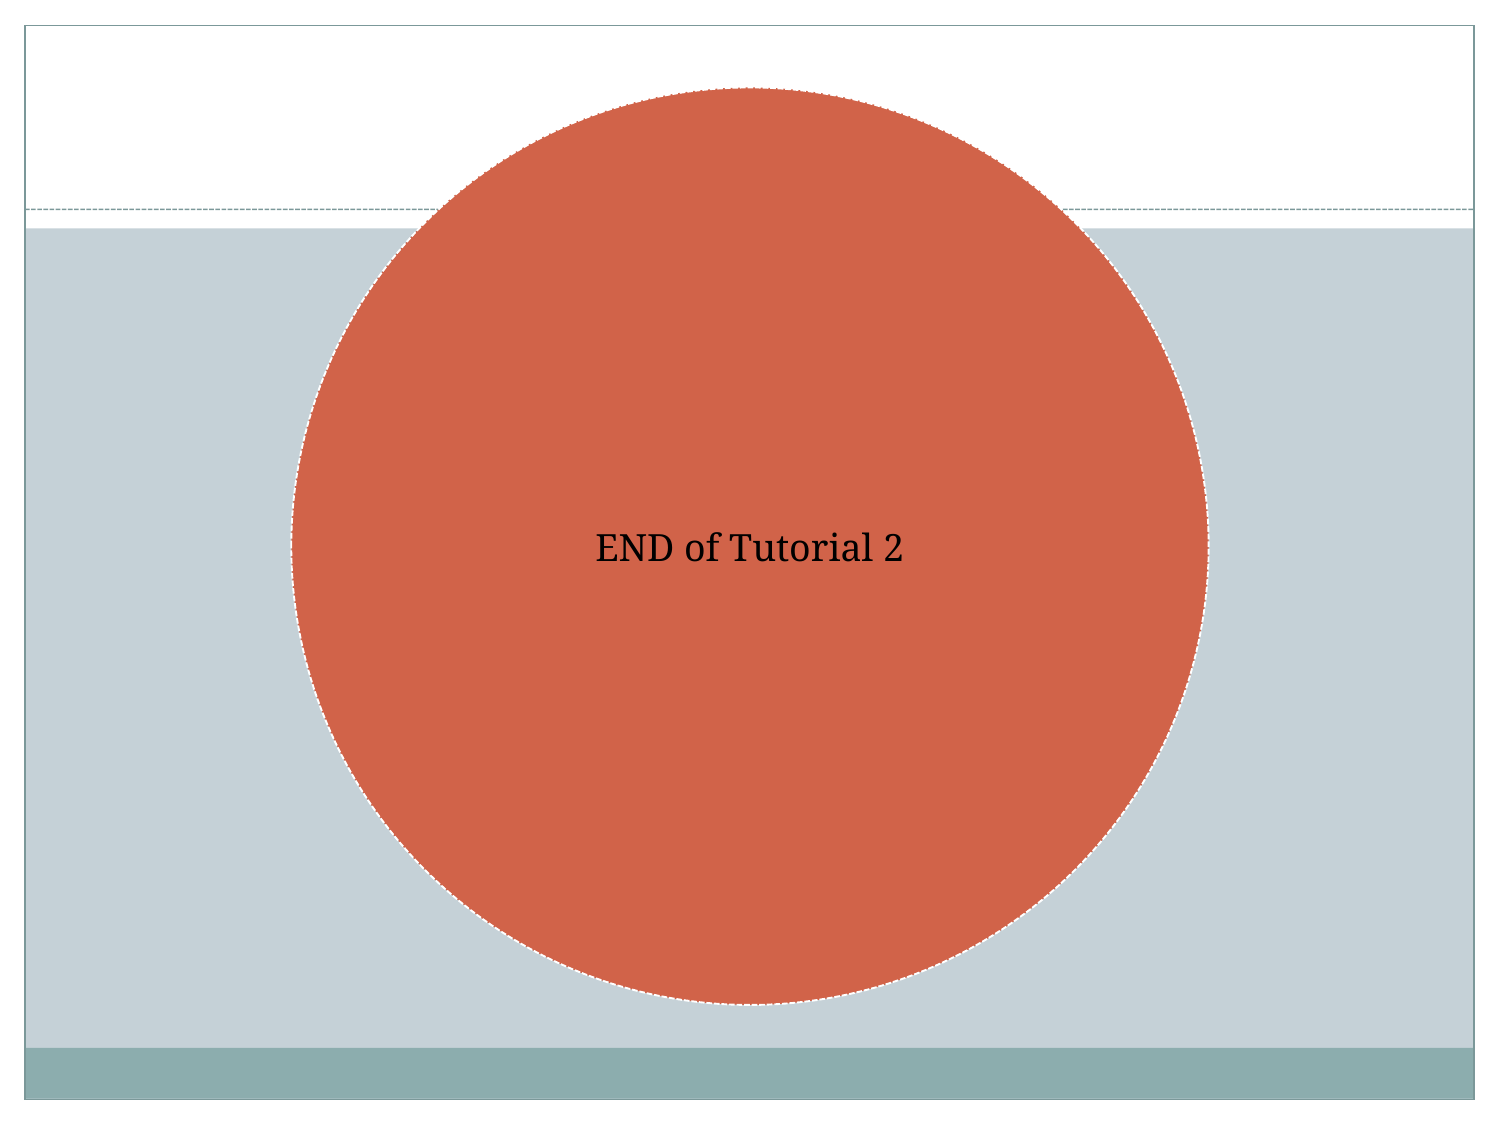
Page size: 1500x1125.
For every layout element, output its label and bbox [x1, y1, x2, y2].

list [74, 87, 1426, 1006]
